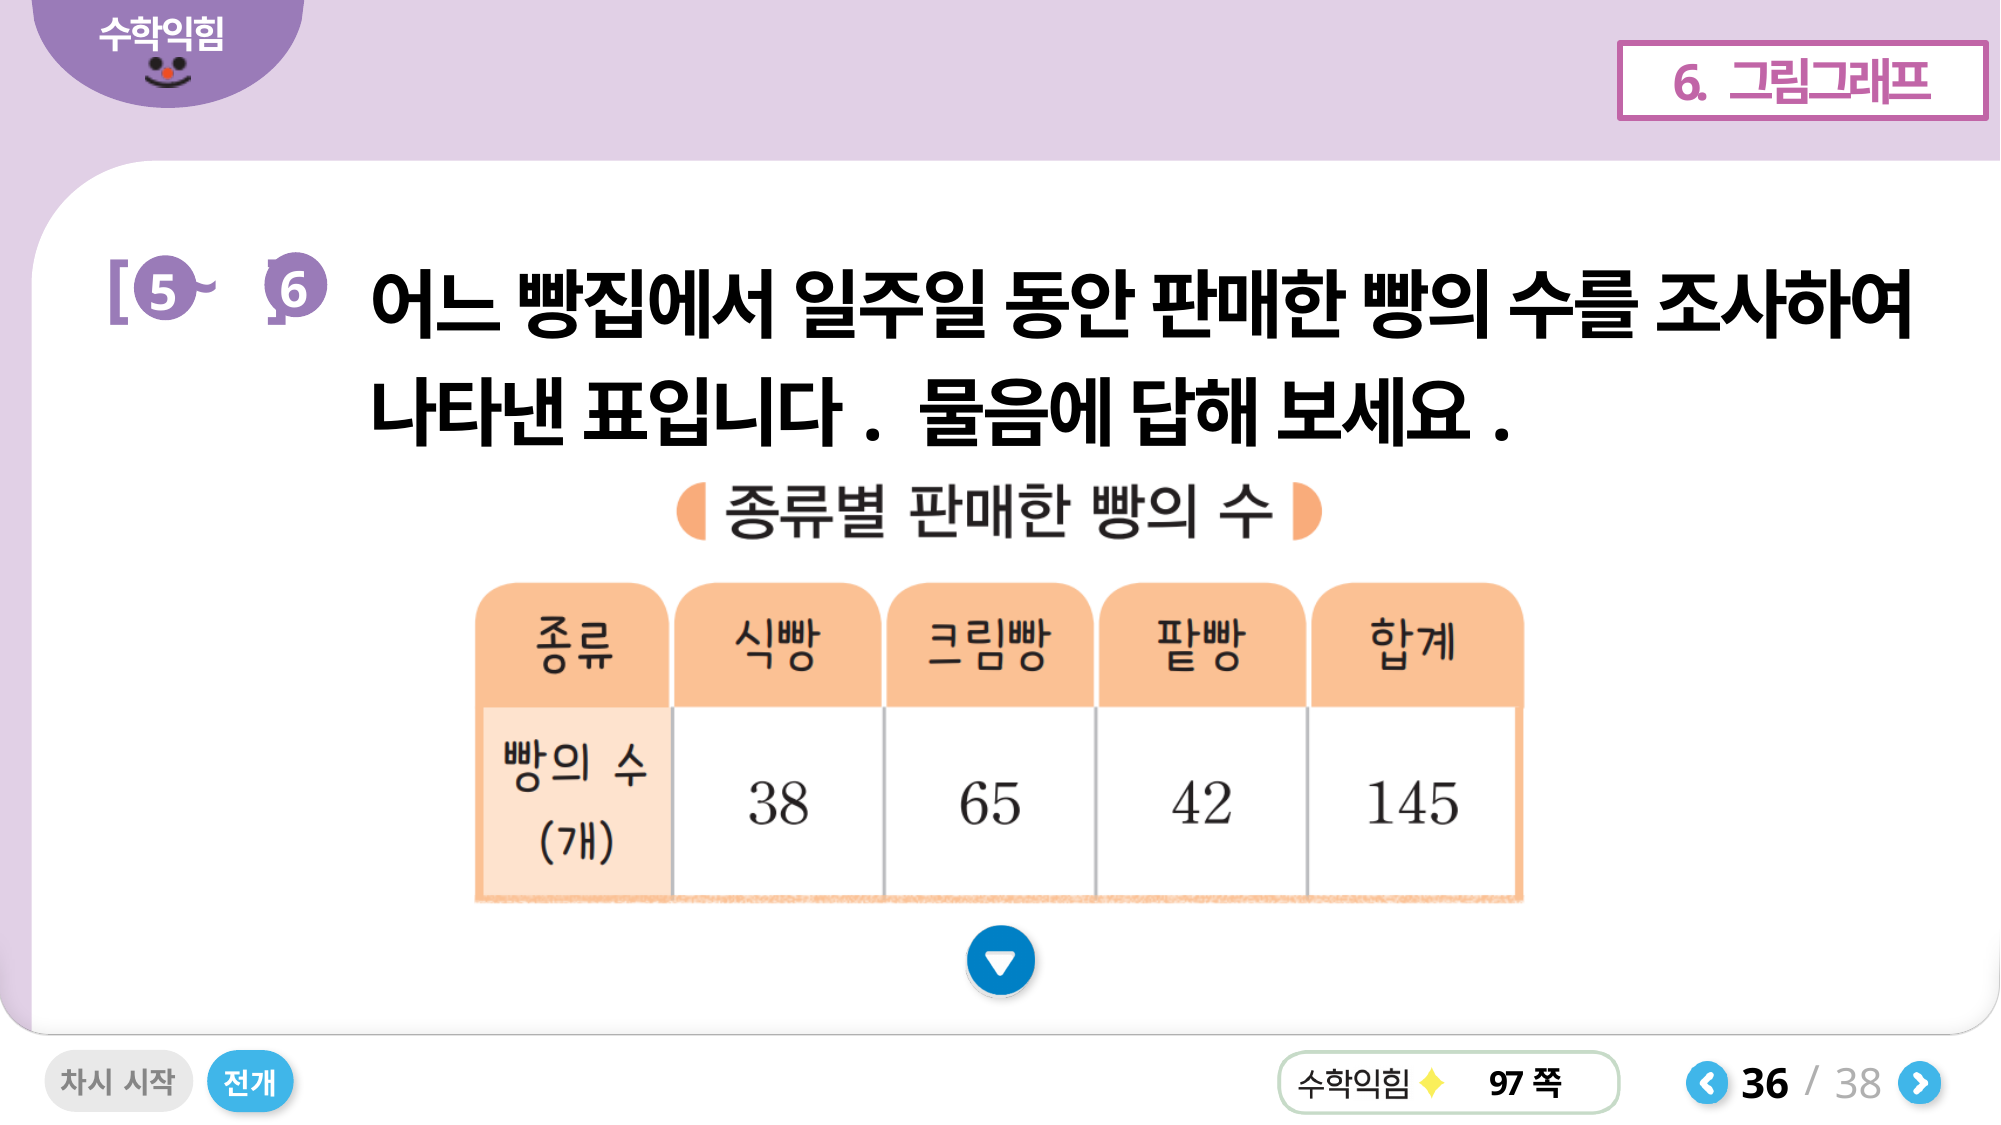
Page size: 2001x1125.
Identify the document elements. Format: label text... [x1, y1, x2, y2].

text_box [1685, 1061, 1941, 1104]
text_box [ ~ ] [90, 231, 371, 337]
picture [964, 926, 1036, 997]
text_box 6 [264, 252, 328, 318]
text_box [933, 922, 1067, 1012]
text_box 어느 빵집에서 일주일 동안 판매한 빵의 수를 조사하여 나타낸 표입니다. 물음에 답해 보세요. [370, 239, 1941, 390]
text_box 6. 그림그래프 [1619, 43, 1987, 118]
text_box 5 [133, 255, 197, 321]
picture [466, 467, 1534, 914]
picture [145, 57, 191, 88]
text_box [1276, 1049, 1621, 1116]
picture [0, 929, 2000, 1125]
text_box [38, 1048, 297, 1114]
